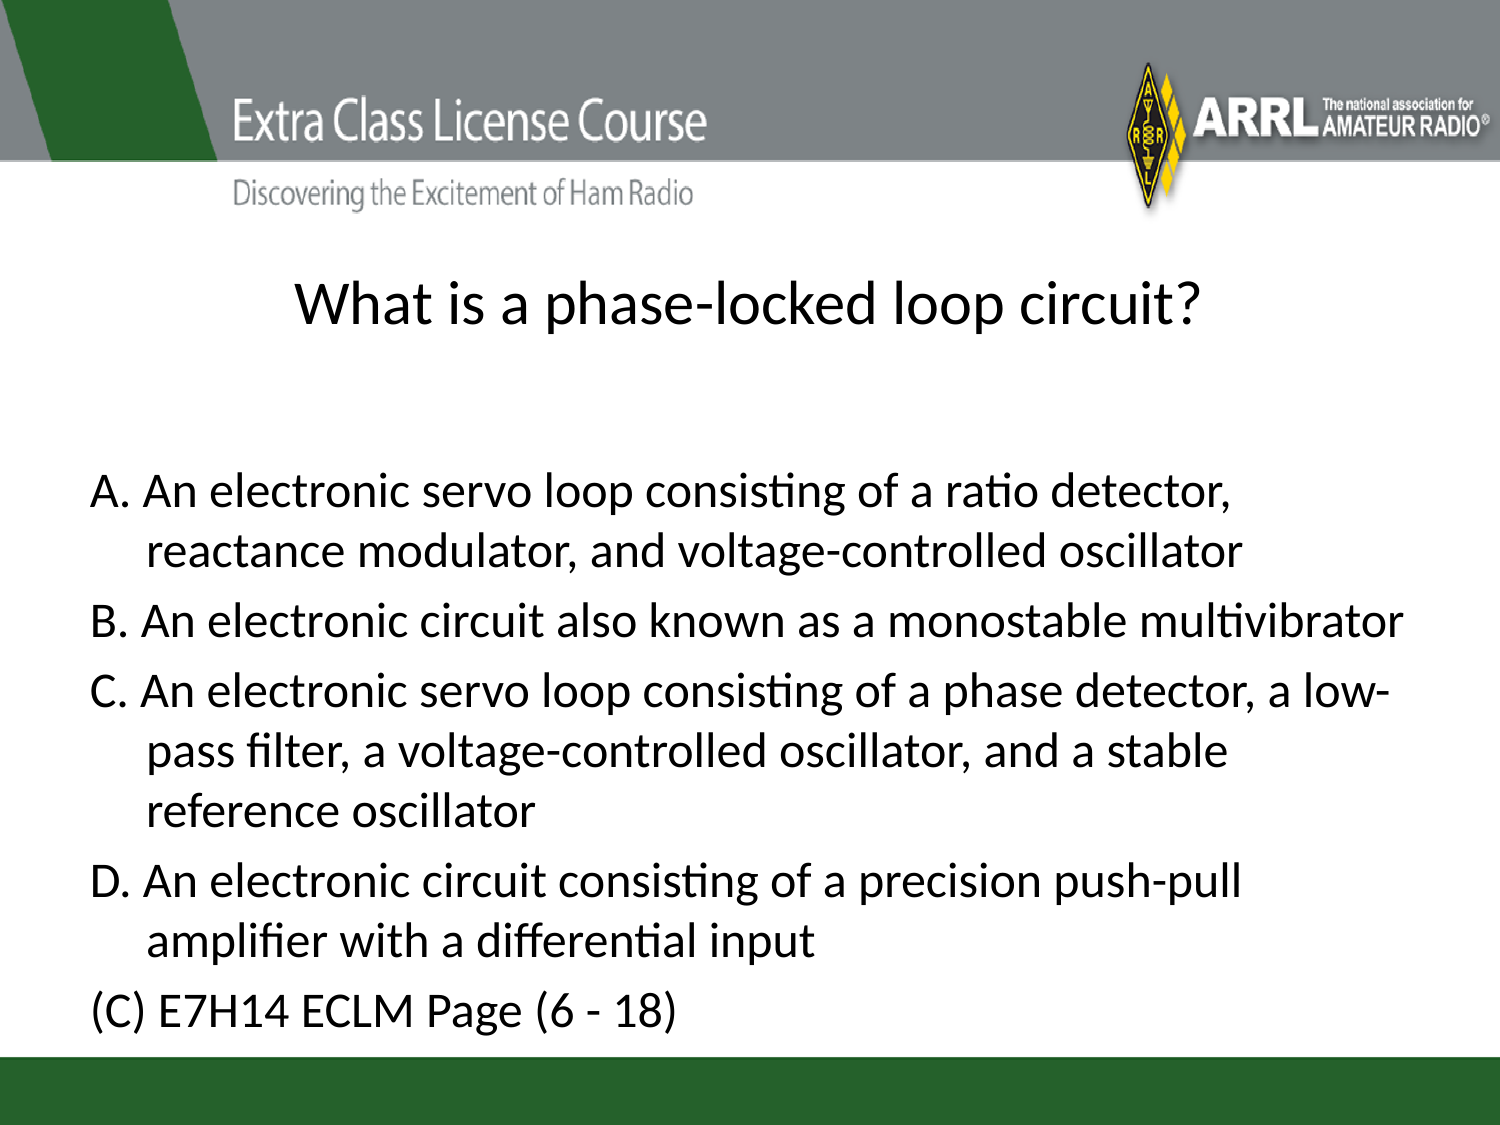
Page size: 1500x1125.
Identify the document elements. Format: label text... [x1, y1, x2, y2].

picture [0, 0, 1500, 1125]
title What is a phase-locked loop circuit? [75, 254, 1425, 435]
list A. An electronic servo loop consisting of a ratio detector, reactance modulator, and voltage-controlled oscillator B. An electronic circuit also known as a monostable multivibrator C. An electronic servo loop consisting of a phase detector, a low-pass filter, a voltage-controlled oscillator, and a stable reference oscillator D. An electronic circuit consisting of a precision push-pull amplifier with a differential input (C) E7H14 ECLM Page (6 - 18) [75, 450, 1425, 968]
